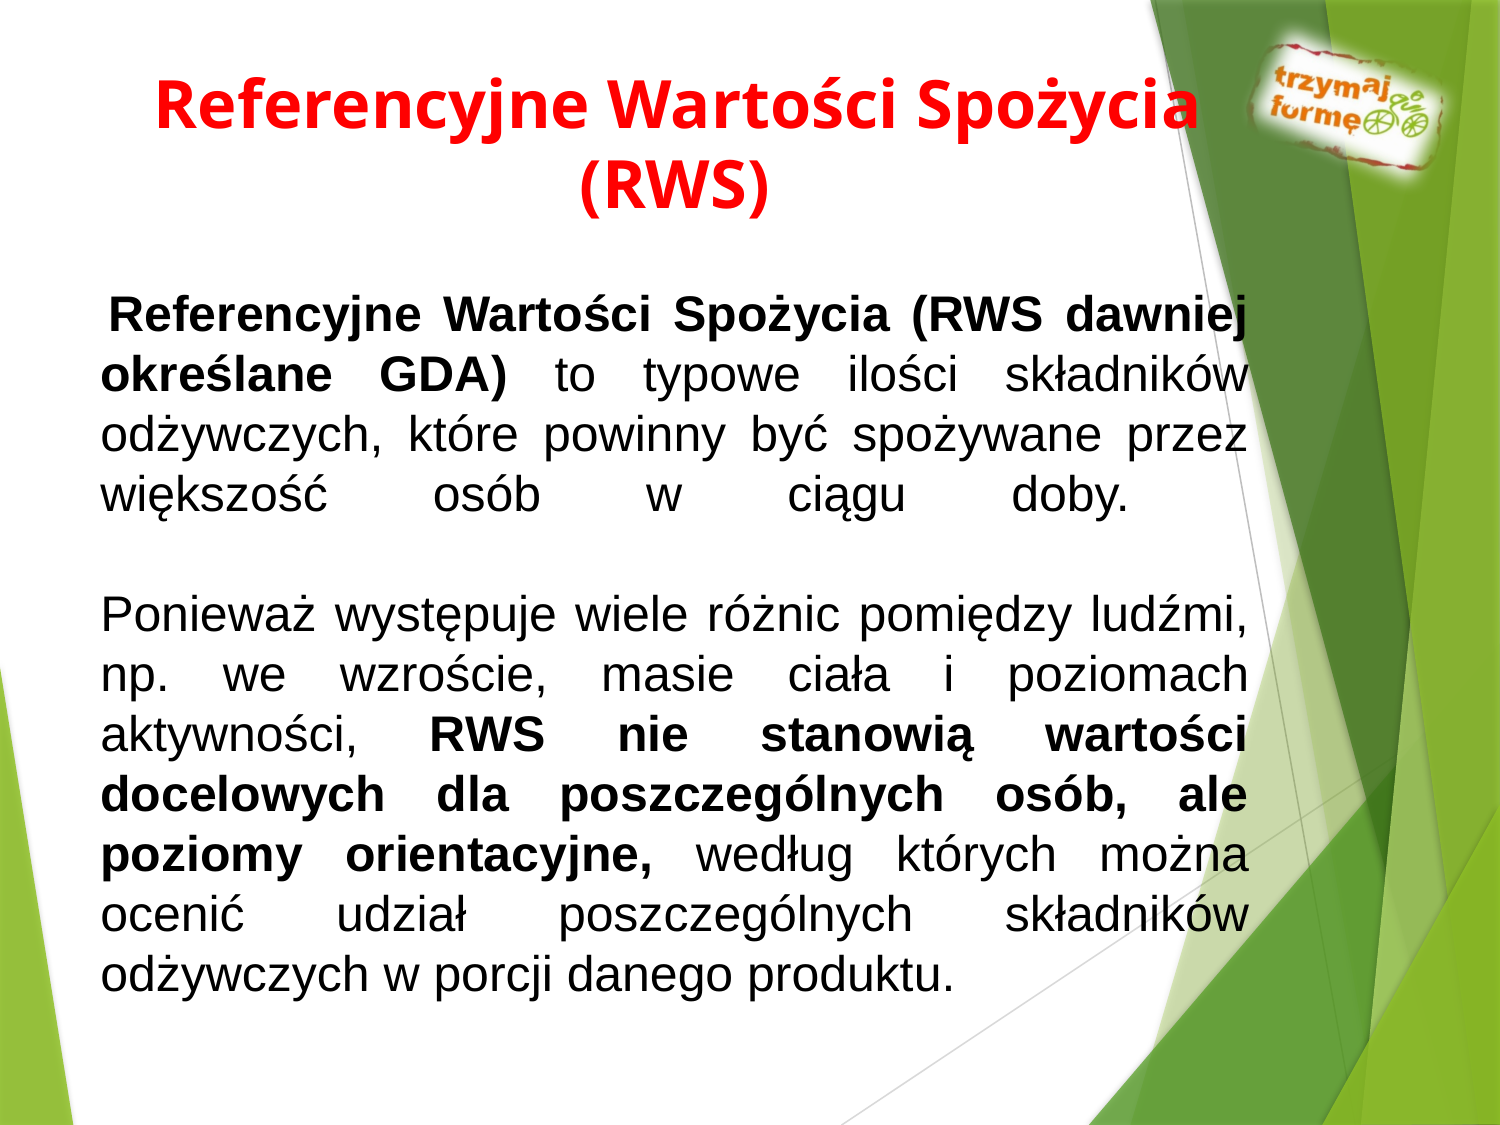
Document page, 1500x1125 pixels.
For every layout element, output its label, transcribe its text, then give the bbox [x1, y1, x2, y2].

text_box Referencyjne Wartości Spożycia (RWS) Referencyjne Wartości Spożycia (RWS dawniej określane GDA) to typowe ilości składników odżywczych, które powinny być spożywane przez większość osób w ciągu doby. Ponieważ występuje wiele różnic pomiędzy ludźmi, np. we wzroście, masie ciała i poziomach aktywności, RWS nie stanowią wartości docelowych dla poszczególnych osób, ale poziomy orientacyjne, według których można ocenić udział poszczególnych składników odżywczych w porcji danego produktu. [0, 54, 1264, 1100]
picture [1240, 36, 1460, 176]
